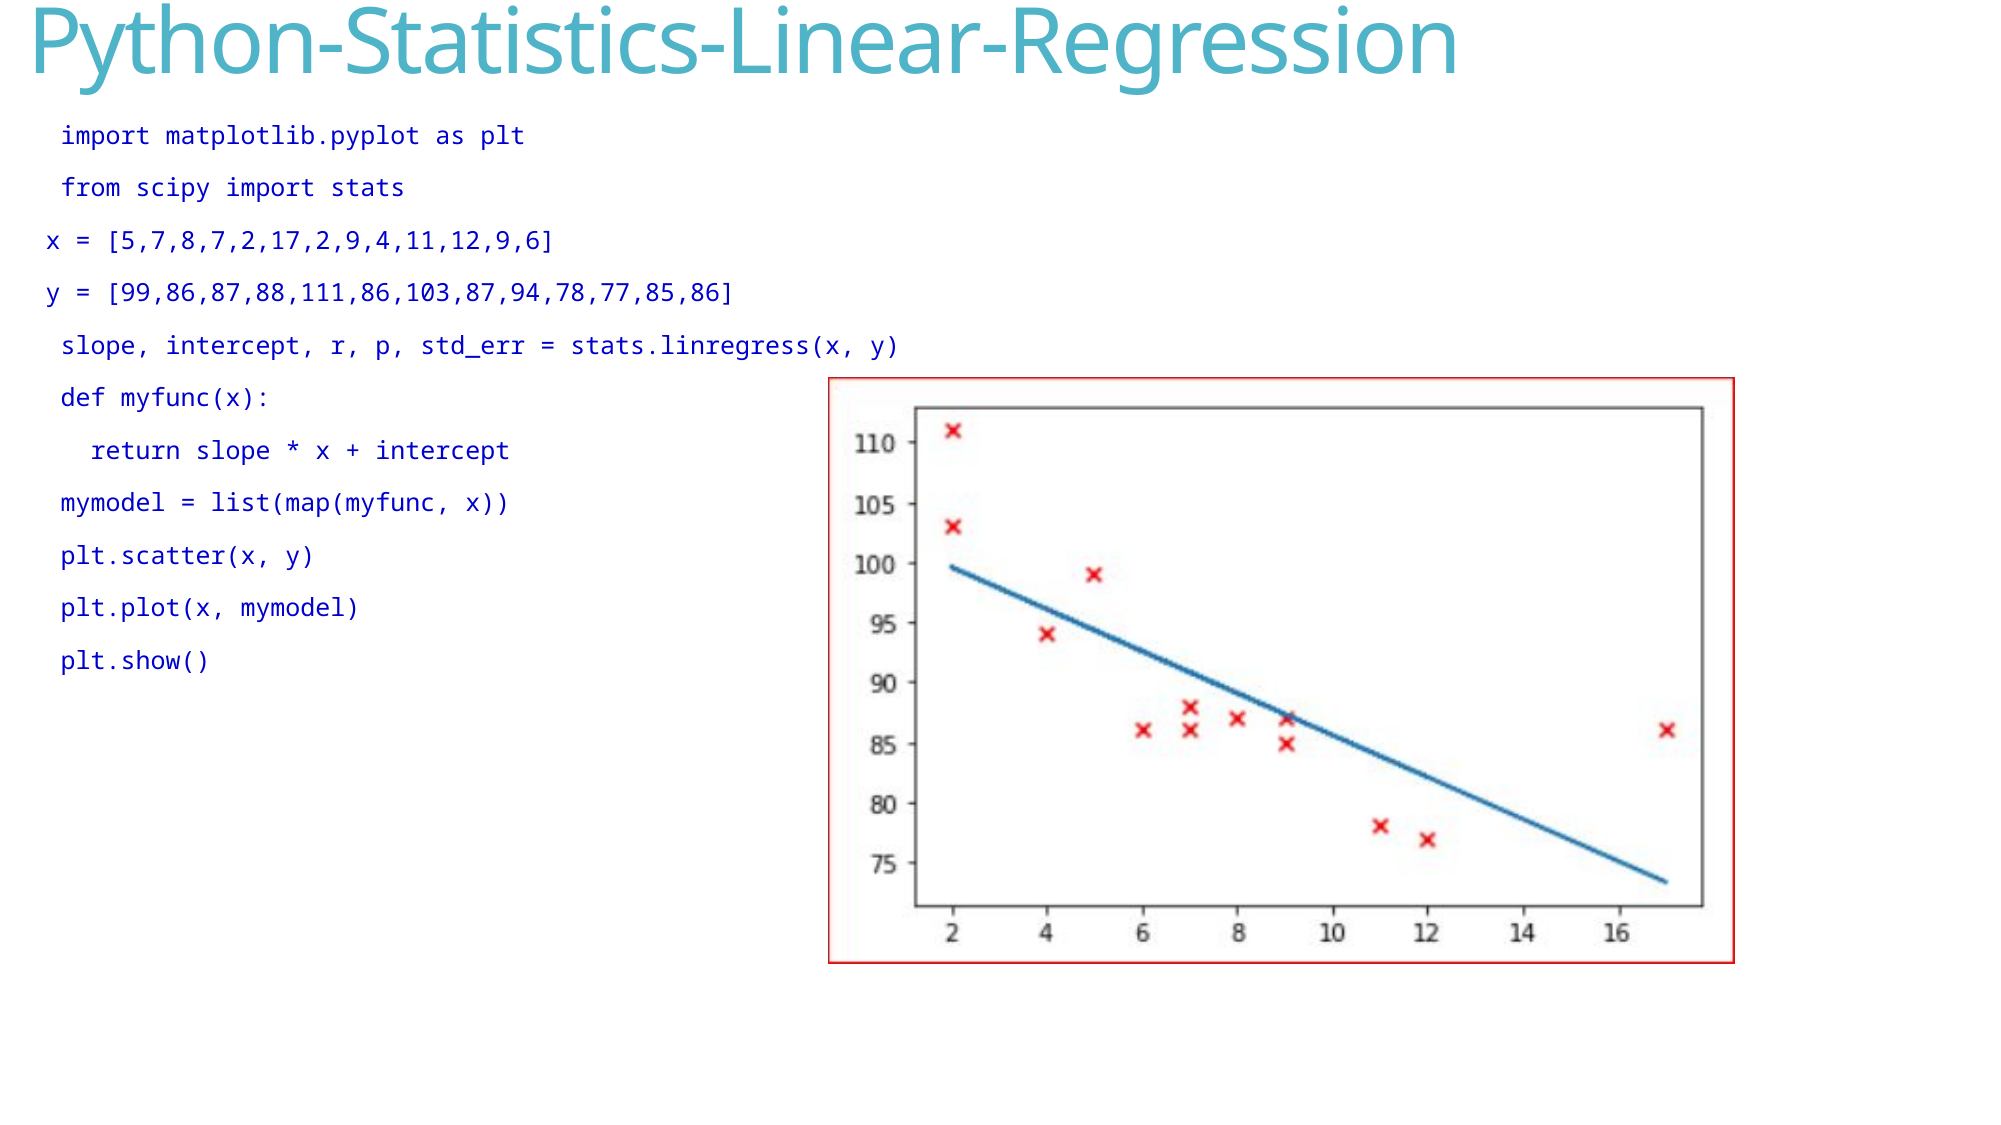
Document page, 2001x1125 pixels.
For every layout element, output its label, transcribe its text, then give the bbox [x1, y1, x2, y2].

picture [828, 376, 1735, 964]
title Python-Statistics-Linear-Regression [12, 10, 1949, 81]
list import matplotlib.pyplot as plt from scipy import stats x = [5,7,8,7,2,17,2,9,4,11,12,9,6] y = [99,86,87,88,111,86,103,87,94,78,77,85,86] slope, intercept, r, p, std_err = stats.linregress(x, y) def myfunc(x): return slope * x + intercept mymodel = list(map(myfunc, x)) plt.scatter(x, y) plt.plot(x, mymodel) plt.show() [30, 116, 1988, 1118]
